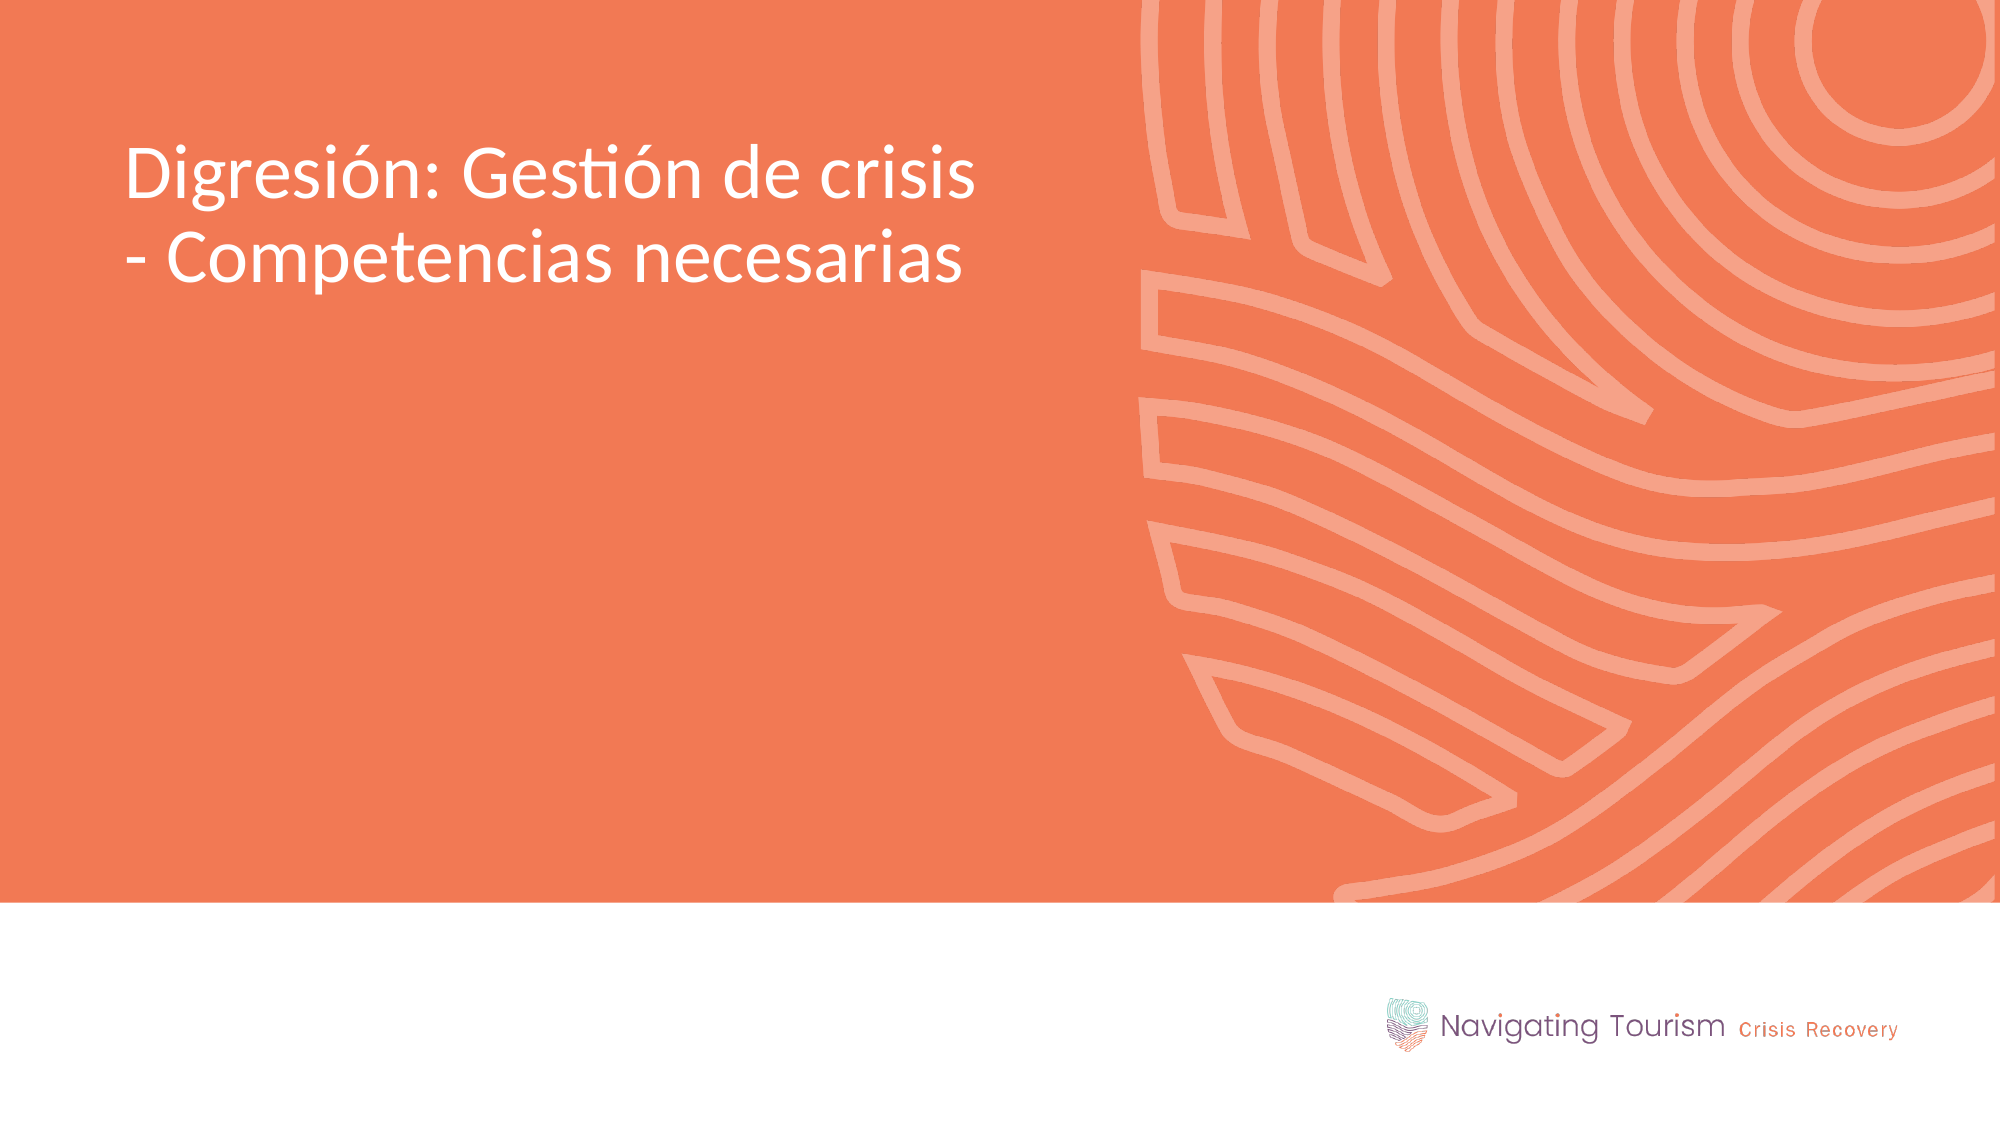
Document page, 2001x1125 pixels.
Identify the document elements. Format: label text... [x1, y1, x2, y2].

picture [1138, 0, 1995, 903]
list Digresión: Gestión de crisis - Competencias necesarias [109, 123, 1000, 394]
picture [1434, 1000, 1899, 1050]
picture [1387, 993, 1433, 1056]
